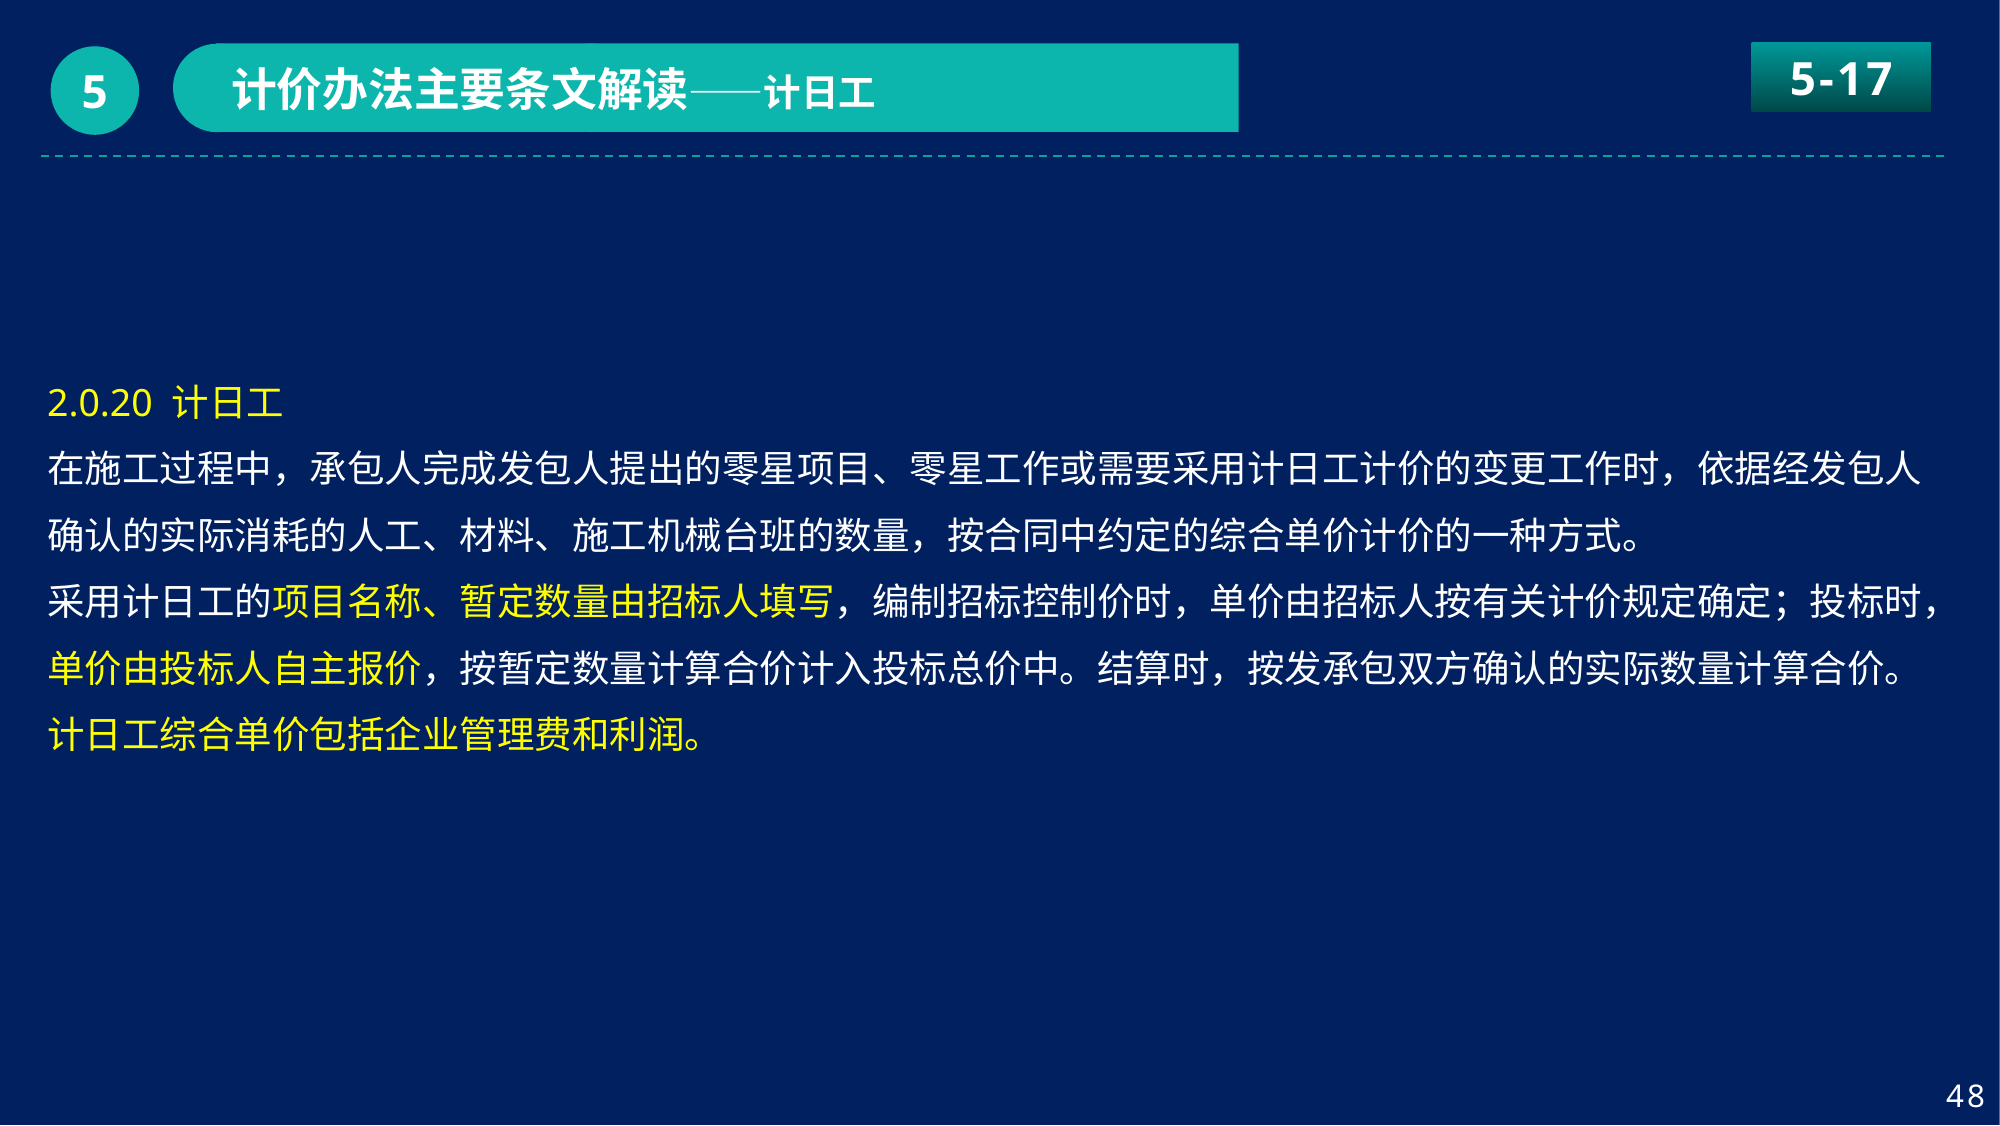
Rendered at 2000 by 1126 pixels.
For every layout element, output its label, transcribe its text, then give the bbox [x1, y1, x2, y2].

text_box 48 [1905, 1065, 2000, 1126]
text_box 2.0.20 计日工 在施工过程中，承包人完成发包人提出的零星项目、零星工作或需要采用计日工计价的变更工作时，依据经发包人确认的实际消耗的人工、材料、施工机械台班的数量，按合同中约定的综合单价计价的一种方式。 采用计日工的项目名称、暂定数量由招标人填写，编制招标控制价时，单价由招标人按有关计价规定确定；投标时，单价由投标人自主报价，按暂定数量计算合价计入投标总价中。结算时，按发承包双方确认的实际数量计算合价。计日工综合单价包括企业管理费和利润。 [32, 349, 1956, 764]
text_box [40, 43, 1950, 157]
